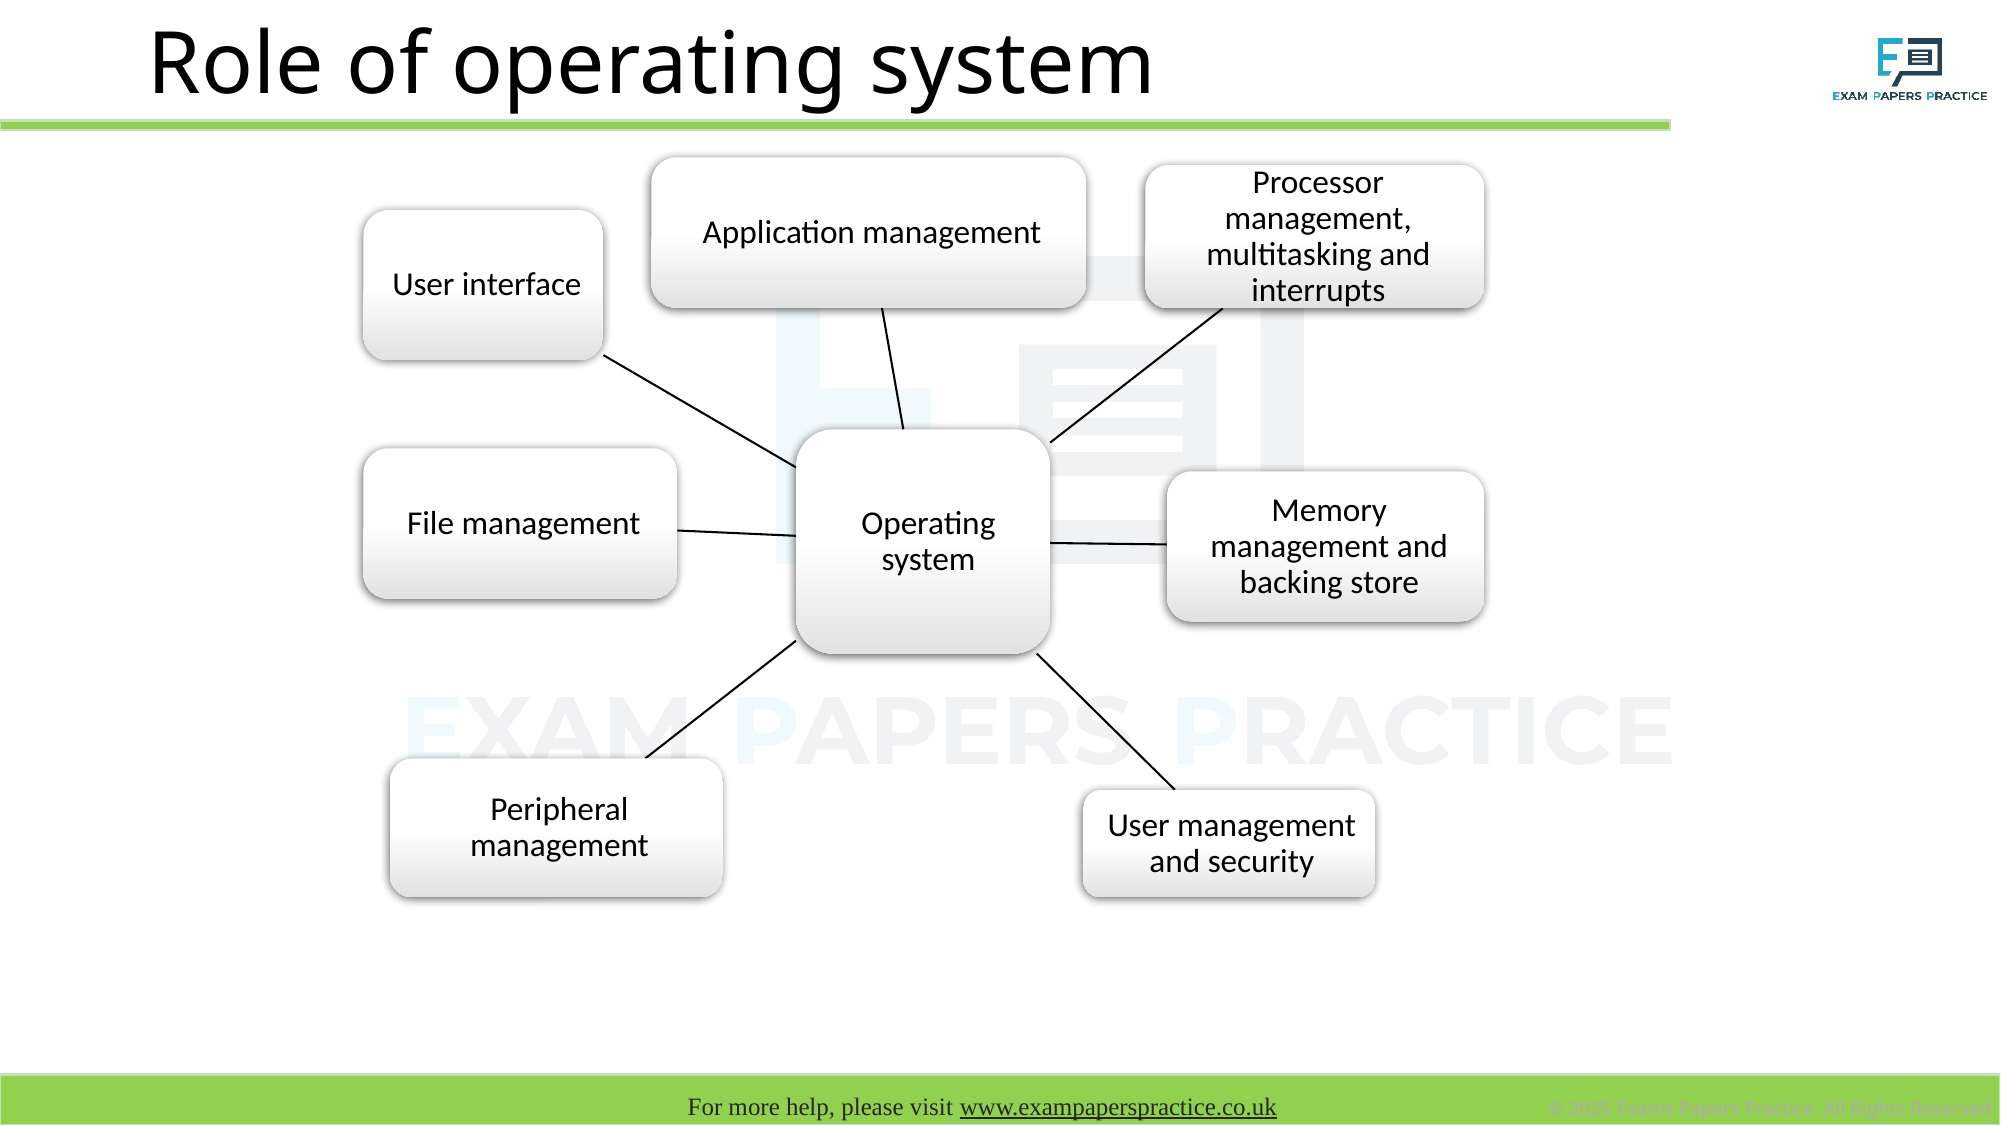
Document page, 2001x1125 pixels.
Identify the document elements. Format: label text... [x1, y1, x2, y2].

title Role of operating system [132, 11, 1858, 121]
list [363, 149, 1485, 898]
